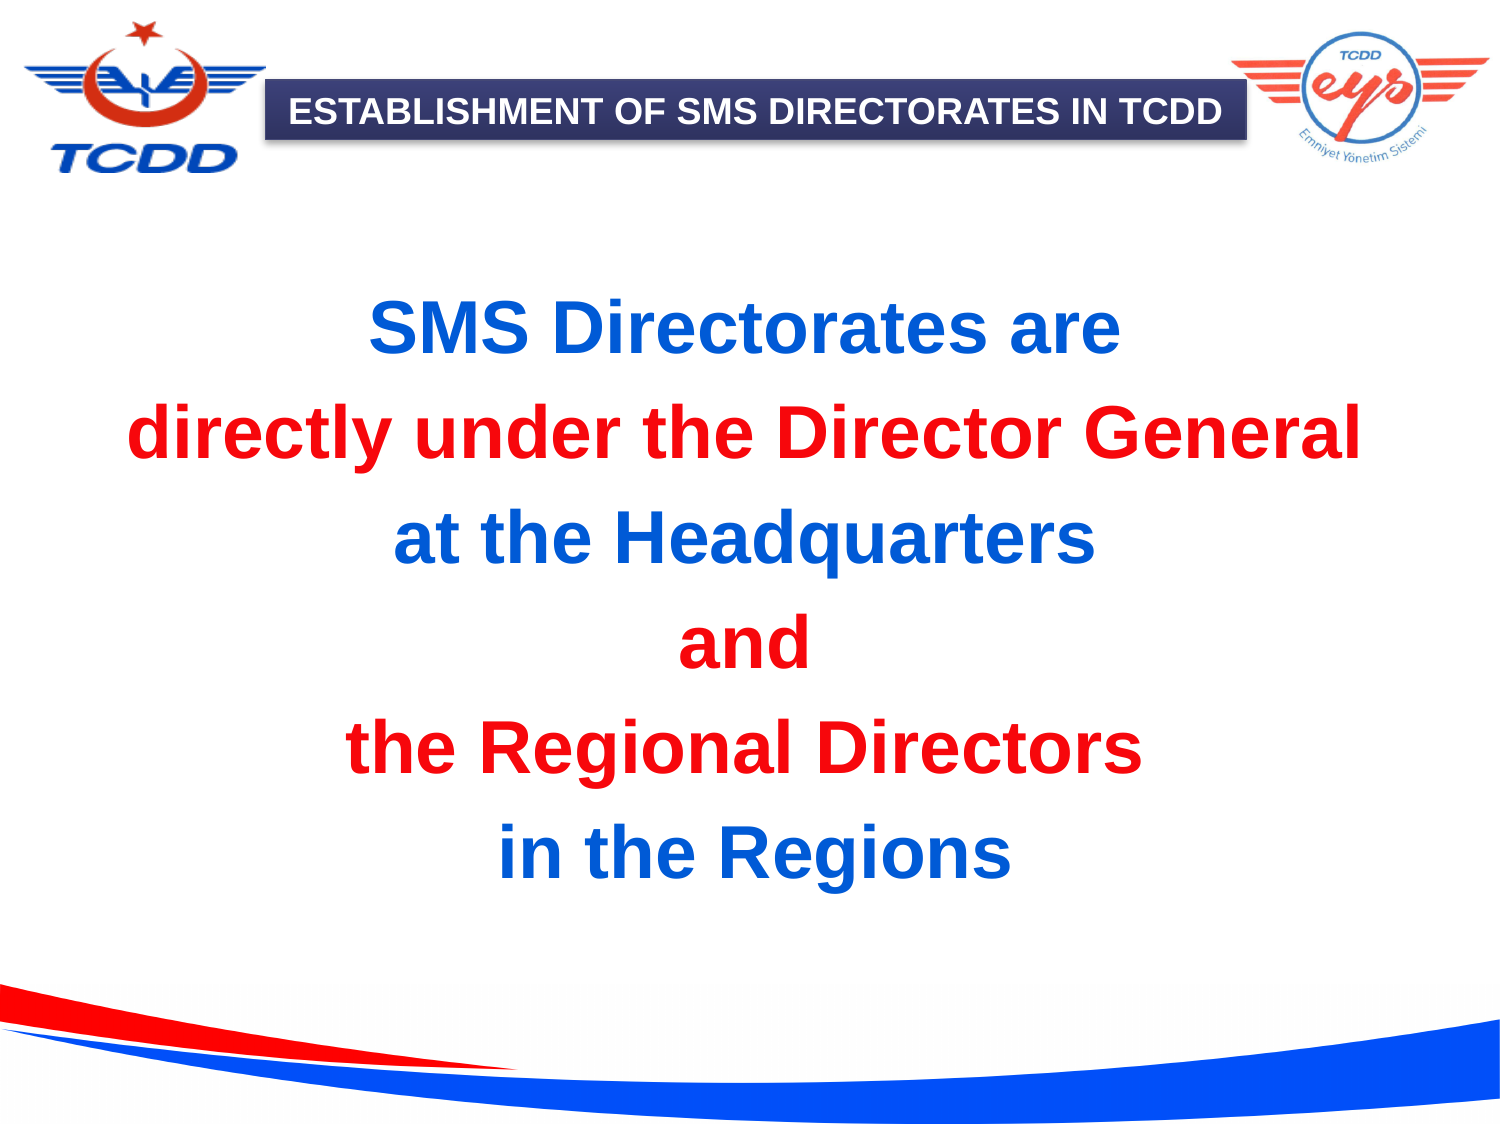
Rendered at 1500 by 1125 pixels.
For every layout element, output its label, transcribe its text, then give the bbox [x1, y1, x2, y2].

picture [1224, 0, 1500, 173]
text_box ESTABLISHMENT OF SMS DIRECTORATES IN TCDD [269, 79, 1219, 140]
picture [23, 20, 266, 173]
picture [0, 984, 1500, 1124]
list SMS Directorates are directly under the Director General at the Headquarters and the Regional Directors in the Regions [58, 196, 1454, 982]
